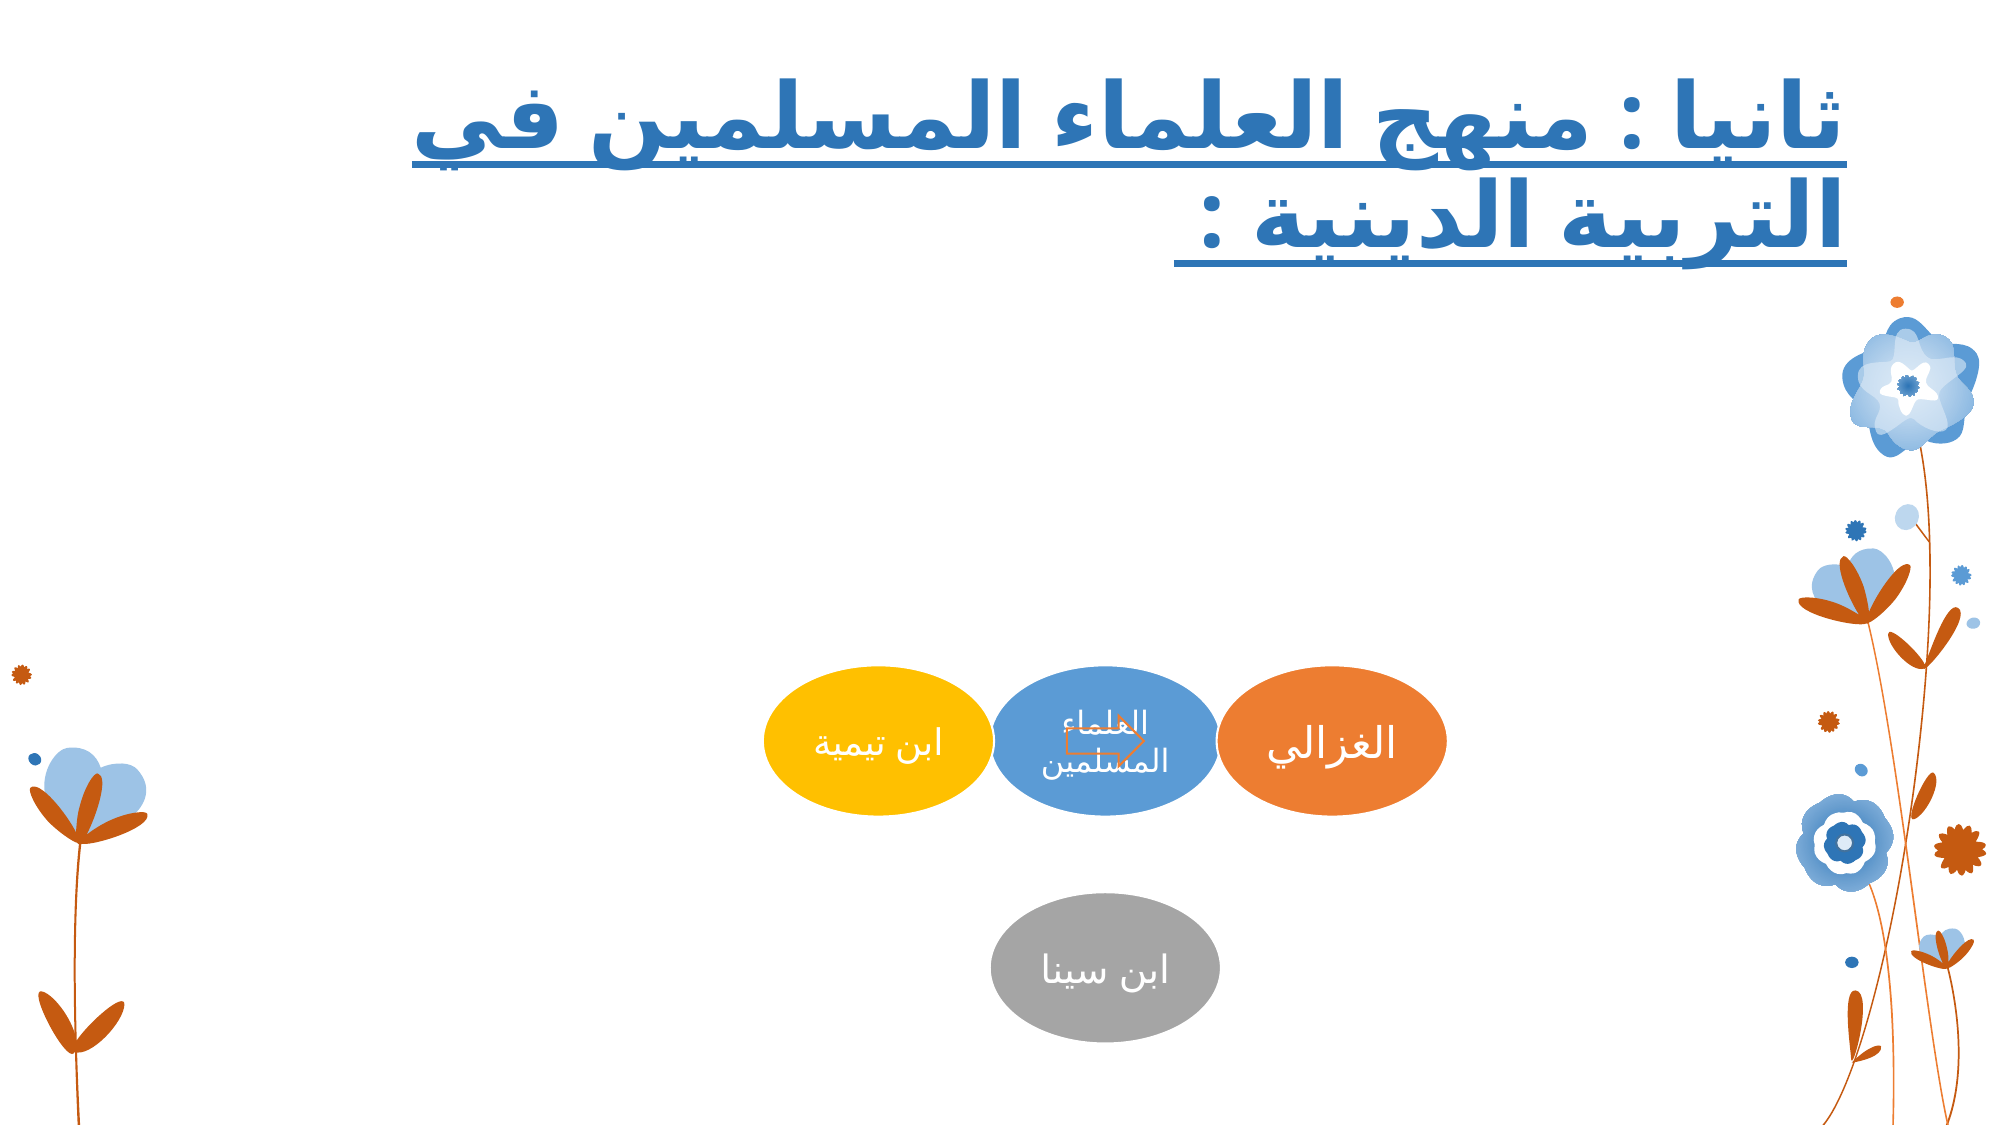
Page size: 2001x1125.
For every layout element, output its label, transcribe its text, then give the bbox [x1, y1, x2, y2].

title ثانيا : منهج العلماء المسلمين في التربية الدينية : [137, 59, 1863, 278]
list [642, 438, 1568, 1044]
